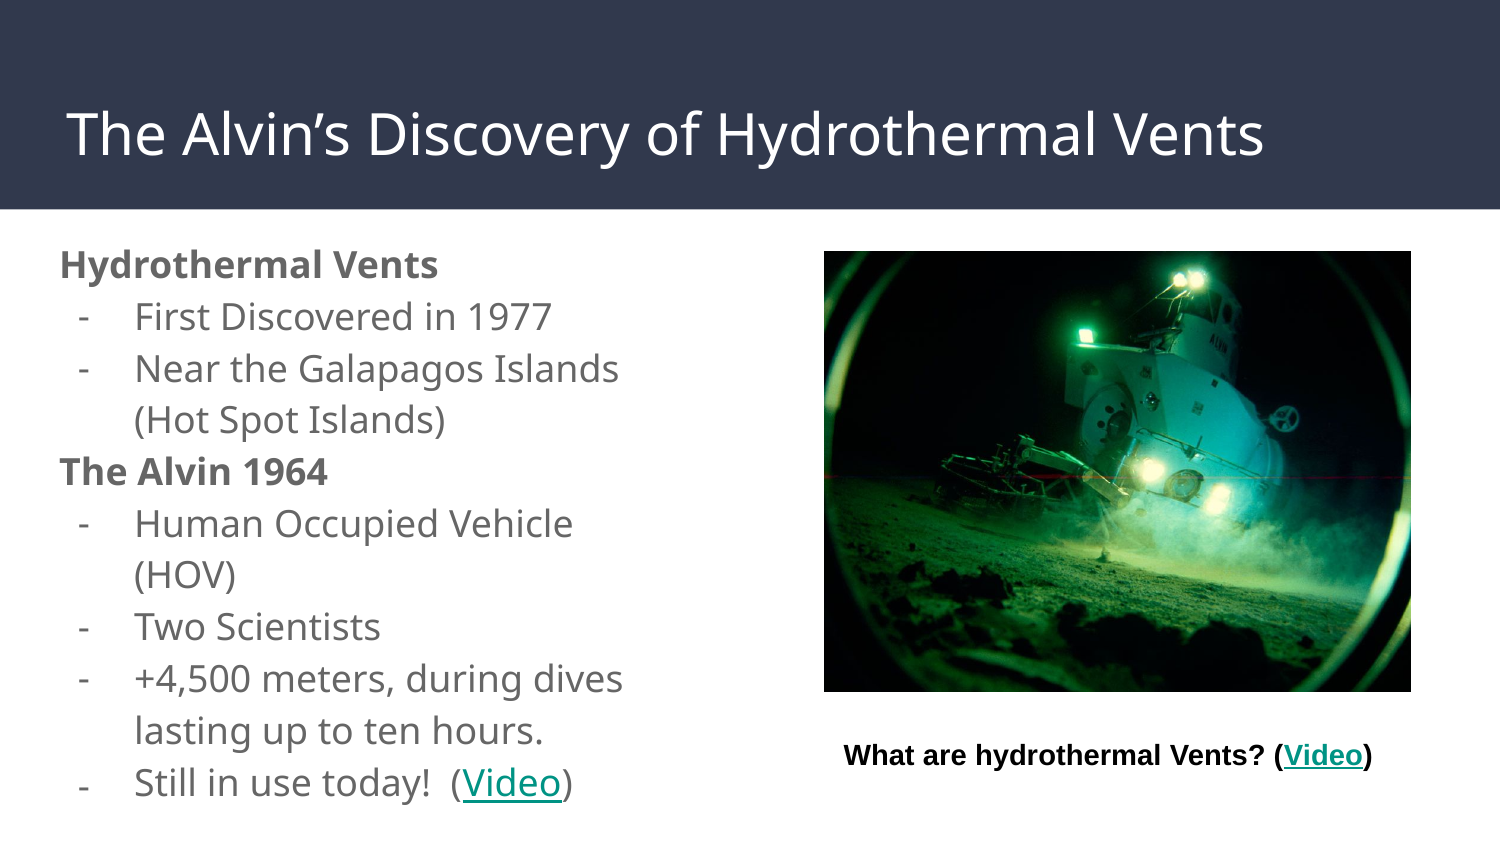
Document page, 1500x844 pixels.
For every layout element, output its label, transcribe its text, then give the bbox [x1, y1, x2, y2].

title The Alvin’s Discovery of Hydrothermal Vents [51, 82, 1449, 185]
text_box What are hydrothermal Vents? (Video) [828, 721, 1429, 786]
list Hydrothermal Vents First Discovered in 1977 Near the Galapagos Islands (Hot Spot Islands) The Alvin 1964 Human Occupied Vehicle (HOV) Two Scientists +4,500 meters, during dives lasting up to ten hours. Still in use today! (Video) [44, 219, 701, 724]
picture [824, 251, 1411, 692]
